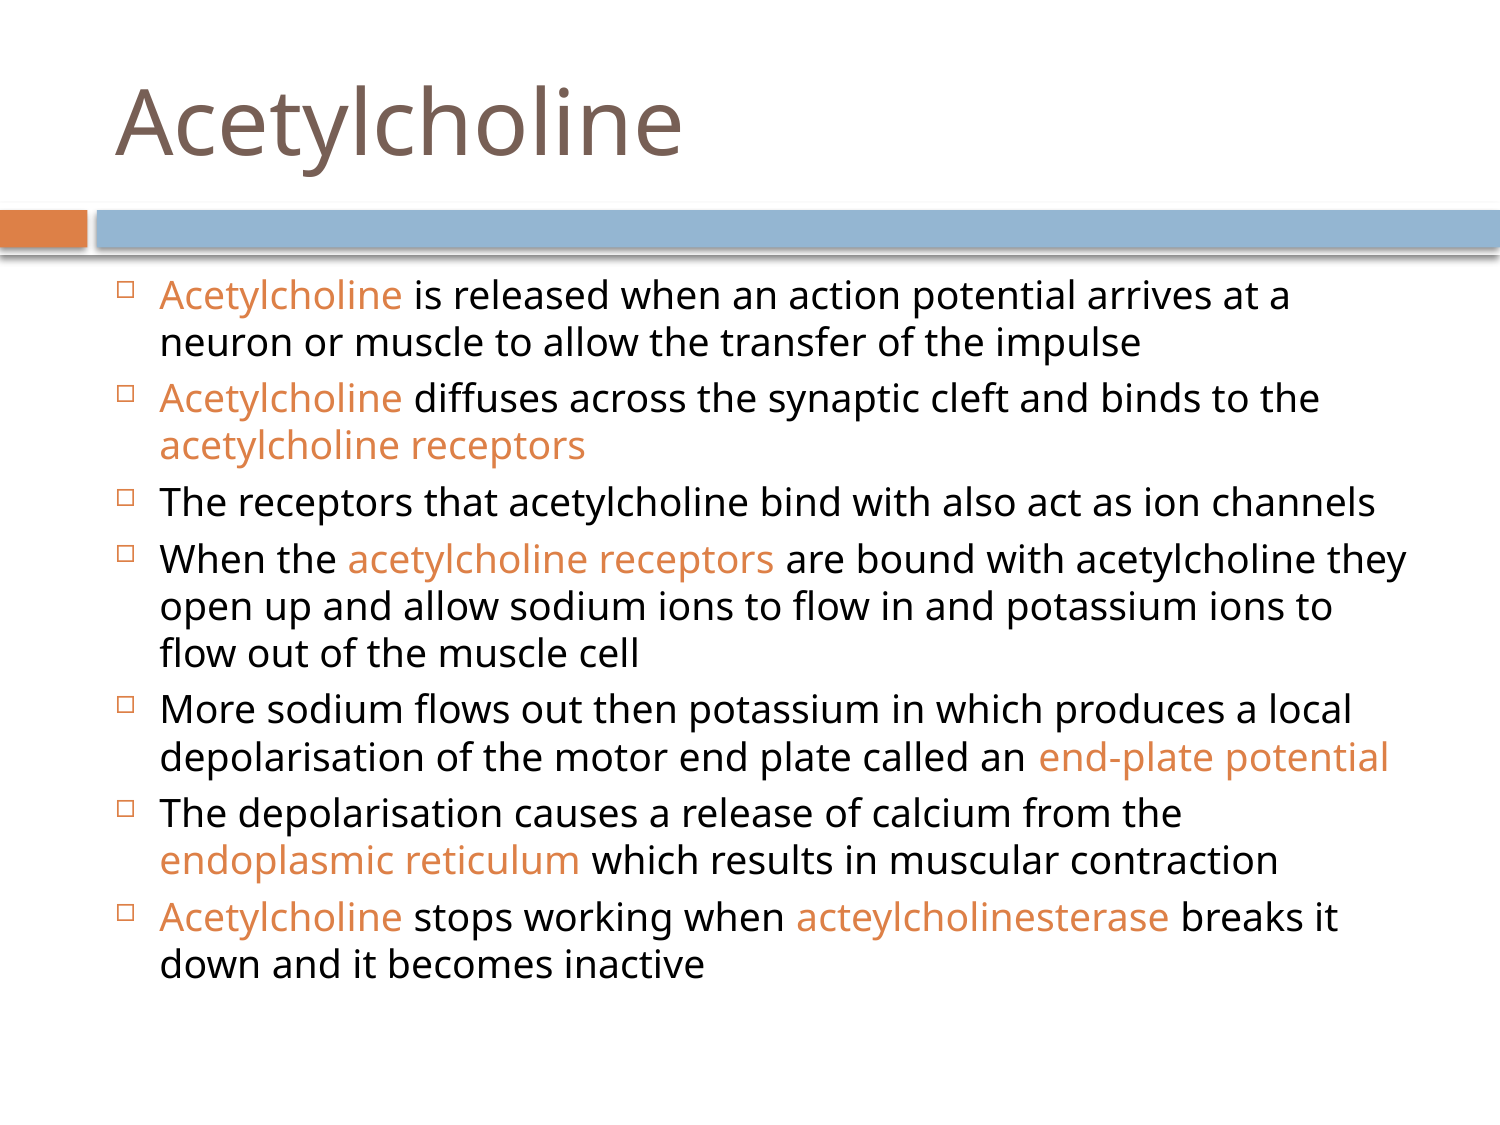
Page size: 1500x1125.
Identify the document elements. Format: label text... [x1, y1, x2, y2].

list Acetylcholine is released when an action potential arrives at a neuron or muscle to allow the transfer of the impulse Acetylcholine diffuses across the synaptic cleft and binds to the acetylcholine receptors The receptors that acetylcholine bind with also act as ion channels When the acetylcholine receptors are bound with acetylcholine they open up and allow sodium ions to flow in and potassium ions to flow out of the muscle cell More sodium flows out then potassium in which produces a local depolarisation of the motor end plate called an end-plate potential The depolarisation causes a release of calcium from the endoplasmic reticulum which results in muscular contraction Acetylcholine stops working when acteylcholinesterase breaks it down and it becomes inactive [100, 262, 1438, 1000]
title Acetylcholine [100, 37, 1438, 200]
